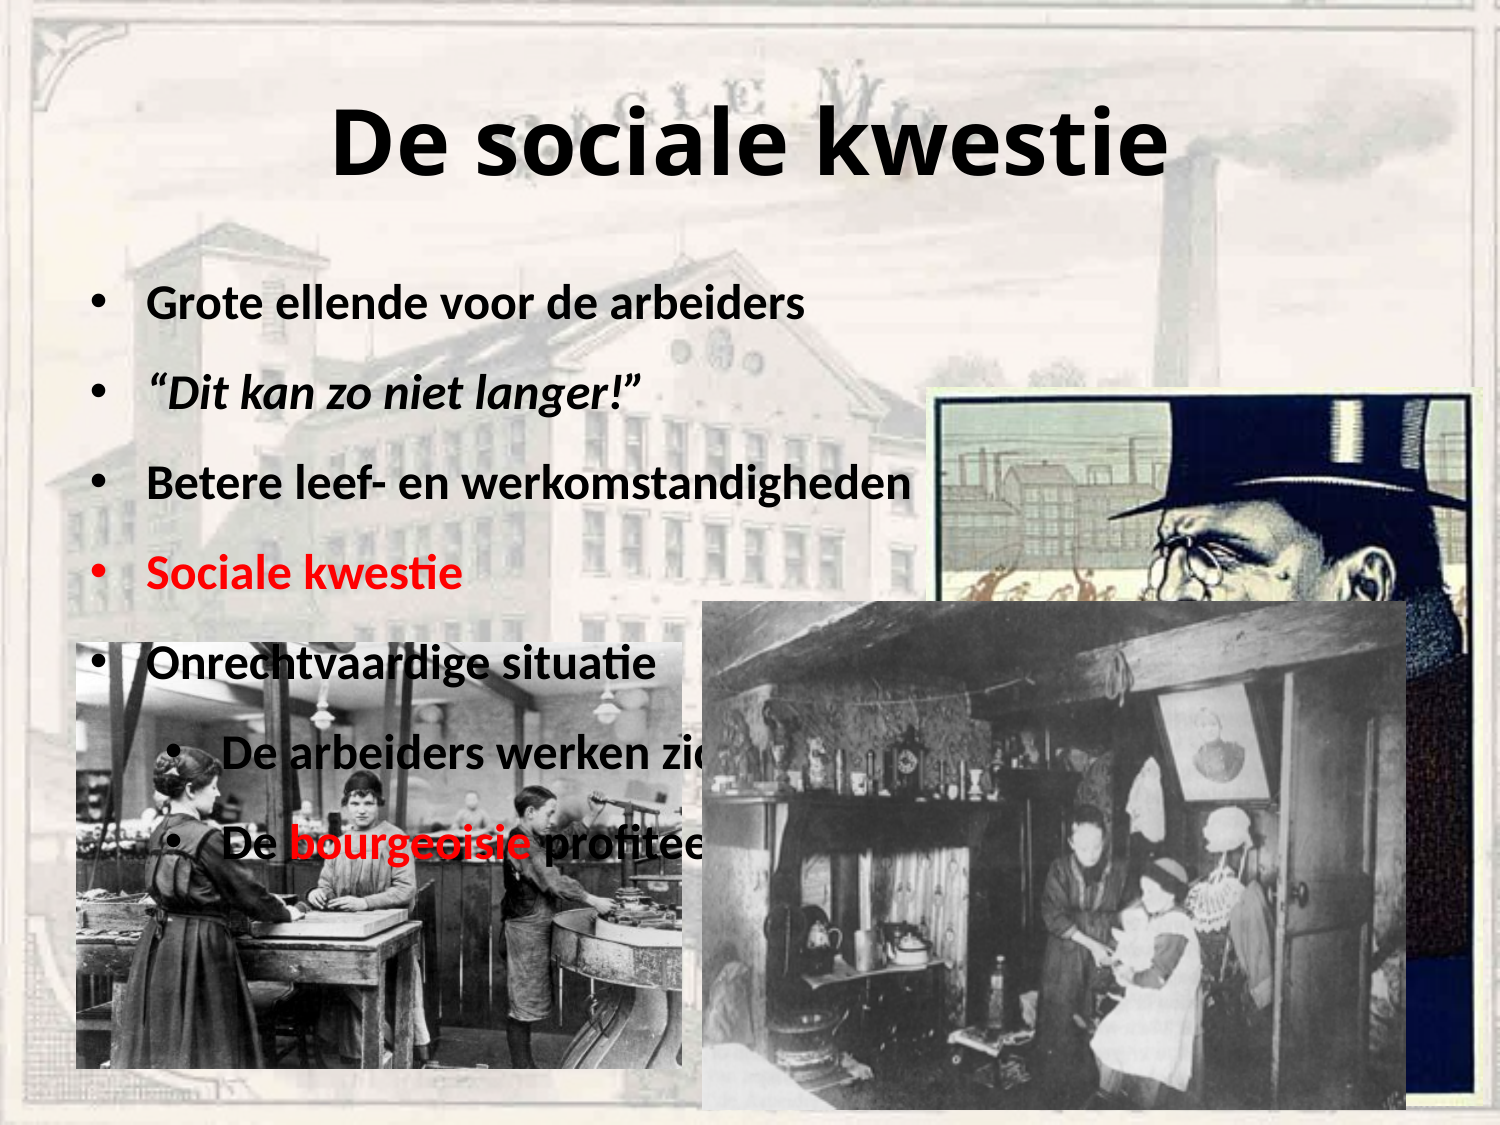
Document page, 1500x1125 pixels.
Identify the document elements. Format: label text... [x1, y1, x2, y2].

text_box Grote ellende voor de arbeiders “Dit kan zo niet langer!” Betere leef- en werkomstandigheden Sociale kwestie Onrechtvaardige situatie De arbeiders werken zich kapot De bourgeoisie profiteert [75, 232, 1247, 878]
picture [702, 387, 1483, 1110]
picture [75, 642, 682, 1070]
title De sociale kwestie [75, 45, 1425, 233]
